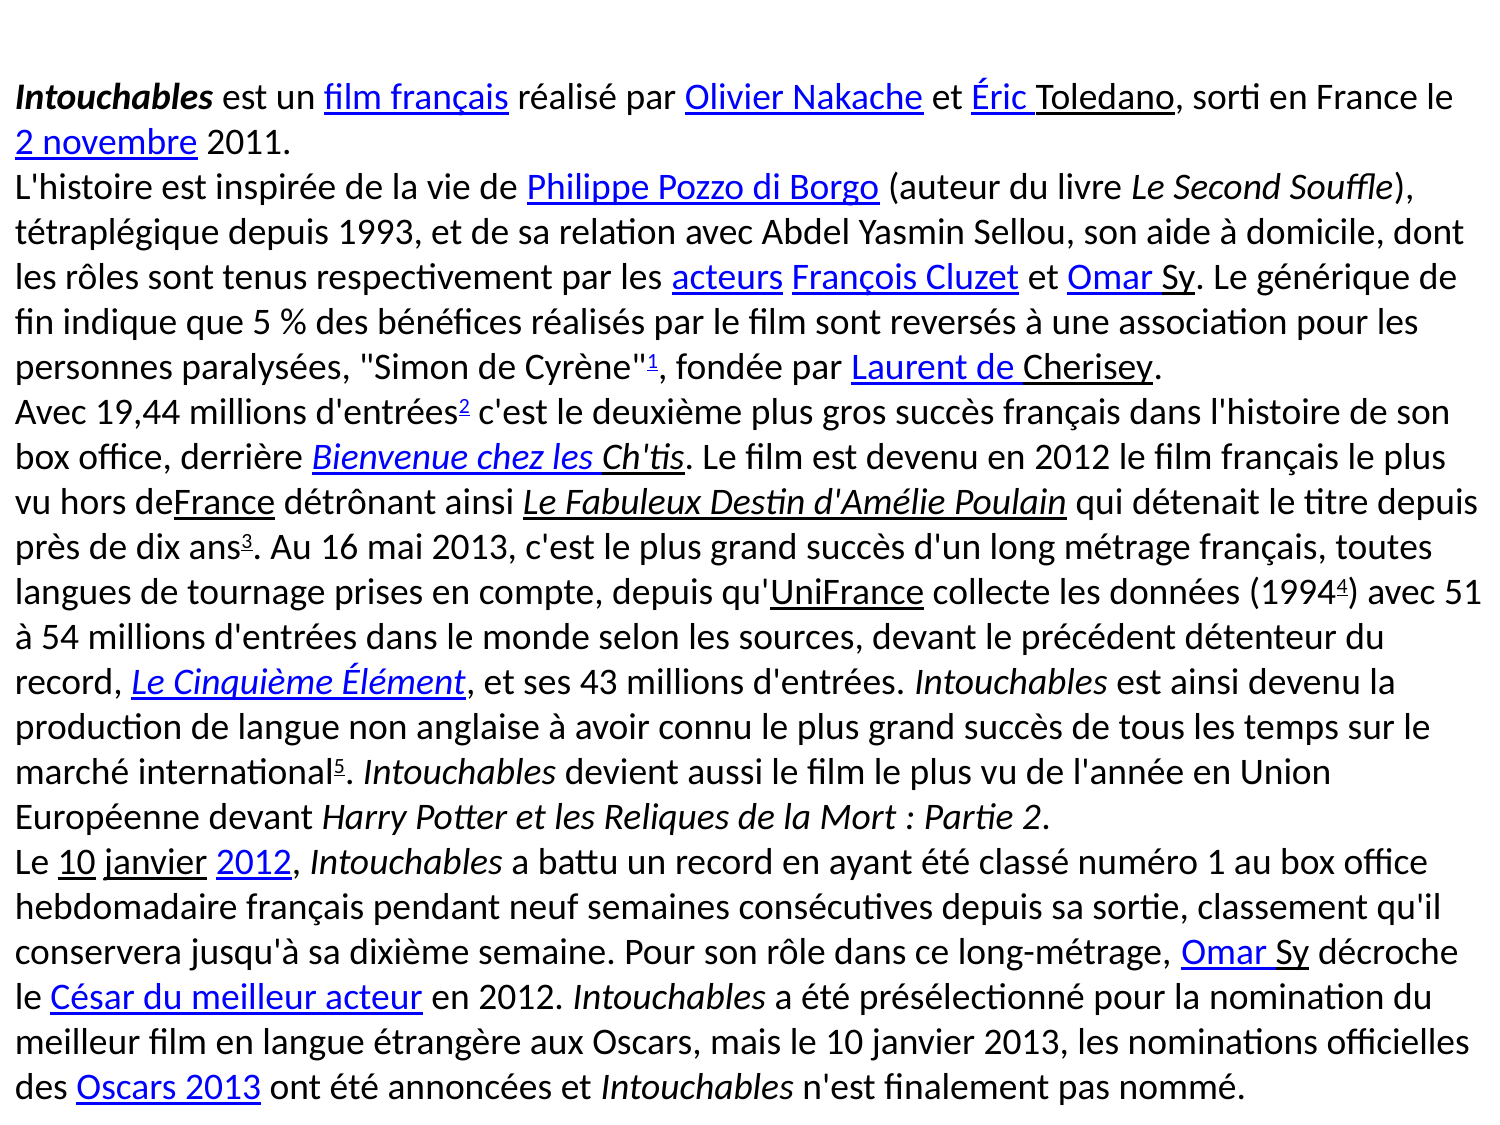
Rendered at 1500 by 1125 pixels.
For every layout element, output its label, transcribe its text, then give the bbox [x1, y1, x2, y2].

text_box Intouchables est un film français réalisé par Olivier Nakache et Éric Toledano, sorti en France le 2 novembre 2011. L'histoire est inspirée de la vie de Philippe Pozzo di Borgo (auteur du livre Le Second Souffle), tétraplégique depuis 1993, et de sa relation avec Abdel Yasmin Sellou, son aide à domicile, dont les rôles sont tenus respectivement par les acteurs François Cluzet et Omar Sy. Le générique de fin indique que 5 % des bénéfices réalisés par le film sont reversés à une association pour les personnes paralysées, "Simon de Cyrène"1, fondée par Laurent de Cherisey. Avec 19,44 millions d'entrées2 c'est le deuxième plus gros succès français dans l'histoire de son box office, derrière Bienvenue chez les Ch'tis. Le film est devenu en 2012 le film français le plus vu hors deFrance détrônant ainsi Le Fabuleux Destin d'Amélie Poulain qui détenait le titre depuis près de dix ans3. Au 16 mai 2013, c'est le plus grand succès d'un long métrage français, toutes langues de tournage prises en compte, depuis qu'UniFrance collecte les données (19944) avec 51 à 54 millions d'entrées dans le monde selon les sources, devant le précédent détenteur du record, Le Cinquième Élément, et ses 43 millions d'entrées. Intouchables est ainsi devenu la production de langue non anglaise à avoir connu le plus grand succès de tous les temps sur le marché international5. Intouchables devient aussi le film le plus vu de l'année en Union Européenne devant Harry Potter et les Reliques de la Mort : Partie 2. Le 10 janvier 2012, Intouchables a battu un record en ayant été classé numéro 1 au box office hebdomadaire français pendant neuf semaines consécutives depuis sa sortie, classement qu'il conservera jusqu'à sa dixième semaine. Pour son rôle dans ce long-métrage, Omar Sy décroche le César du meilleur acteur en 2012. Intouchables a été présélectionné pour la nomination du meilleur film en langue étrangère aux Oscars, mais le 10 janvier 2013, les nominations officielles des Oscars 2013 ont été annoncées et Intouchables n'est finalement pas nommé. [0, 64, 1500, 1115]
